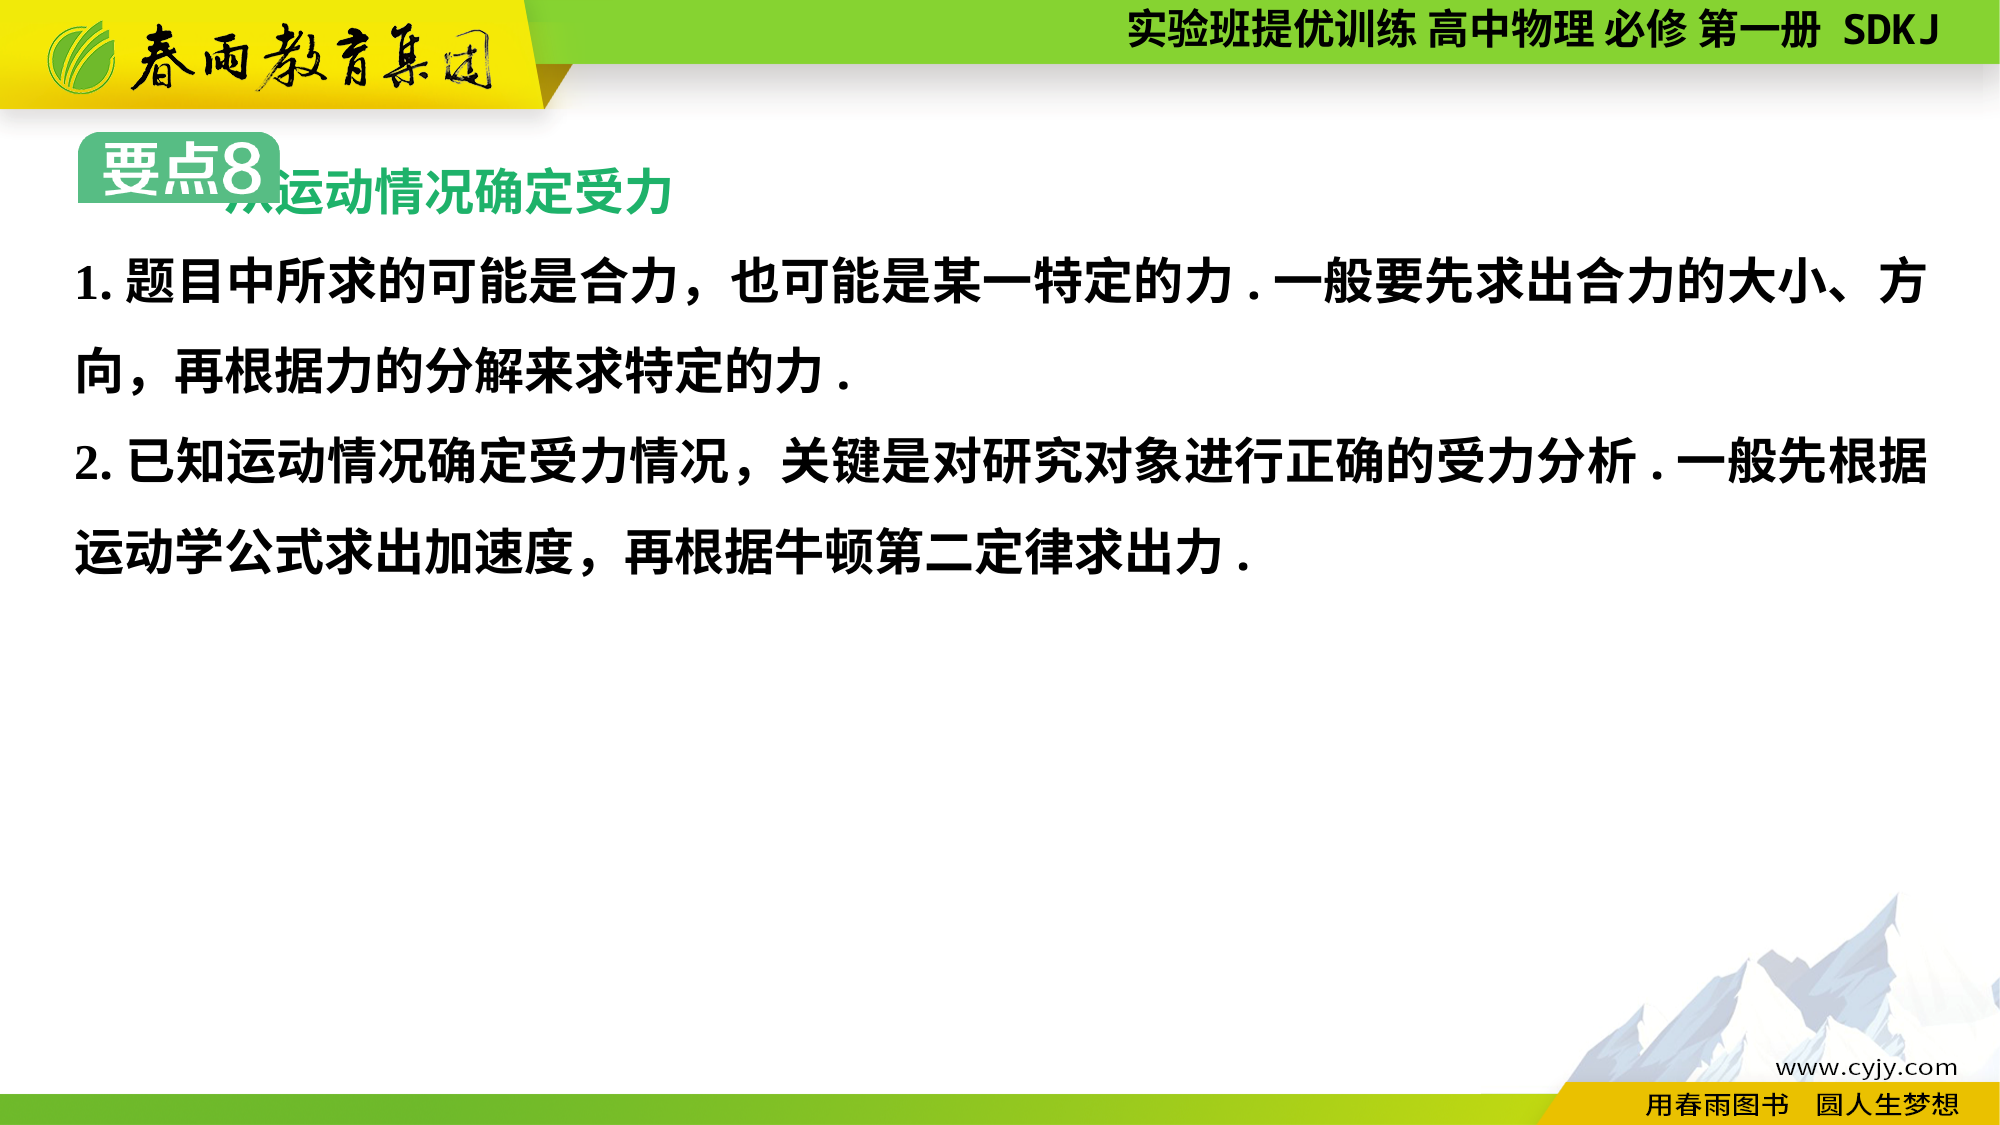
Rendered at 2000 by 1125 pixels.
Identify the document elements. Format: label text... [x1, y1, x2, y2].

list 从运动情况确定受力 1.题目中所求的可能是合力，也可能是某一特定的力.一般要先求出合力的大小、方向，再根据力的分解来求特定的力. 2.已知运动情况确定受力情况，关键是对研究对象进行正确的受力分析.一般先根据运动学公式求出加速度，再根据牛顿第二定律求出力. [59, 122, 1944, 581]
picture [0, 0, 2000, 1125]
